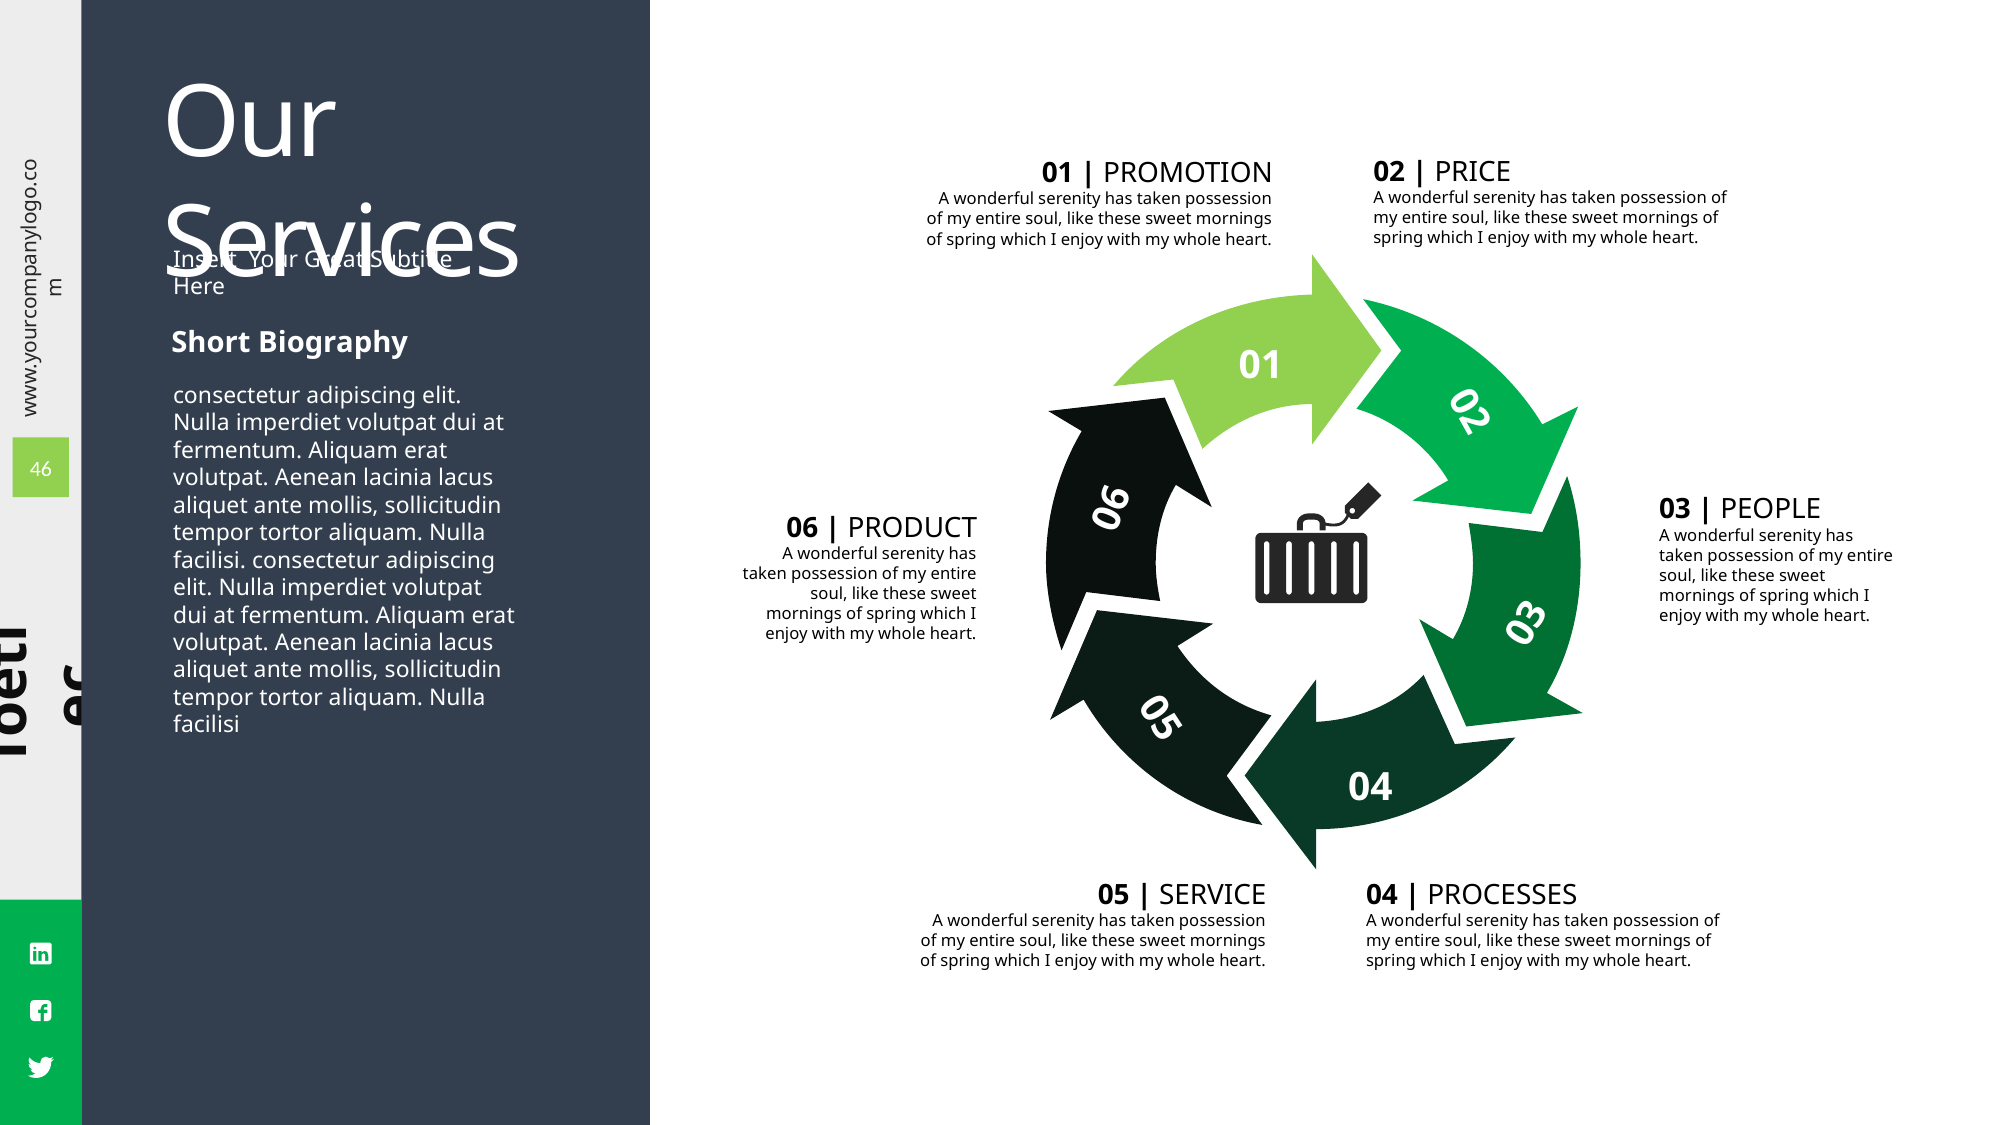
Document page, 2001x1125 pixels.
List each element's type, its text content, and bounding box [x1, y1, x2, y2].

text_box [1255, 482, 1382, 603]
text_box 04 | PROCESSES A wonderful serenity has taken possession of my entire soul, like these sweet mornings of spring which I enjoy with my whole heart. [1351, 869, 1737, 978]
text_box 03 | PEOPLE A wonderful serenity has taken possession of my entire soul, like these sweet mornings of spring which I enjoy with my whole heart. [1644, 483, 1912, 632]
text_box [80, 0, 651, 1125]
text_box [1419, 476, 1583, 727]
text_box 02 | PRICE A wonderful serenity has taken possession of my entire soul, like these sweet mornings of spring which I enjoy with my whole heart. [1358, 146, 1744, 255]
text_box Short Biography [156, 307, 441, 376]
text_box Our Services [147, 116, 677, 236]
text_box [1112, 254, 1382, 449]
text_box 06 | PRODUCT A wonderful serenity has taken possession of my entire soul, like these sweet mornings of spring which I enjoy with my whole heart. [725, 502, 992, 650]
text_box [1356, 299, 1579, 515]
text_box 01 | PROMOTION A wonderful serenity has taken possession of my entire soul, like these sweet mornings of spring which I enjoy with my whole heart. [905, 147, 1288, 256]
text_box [1050, 610, 1272, 826]
text_box 05 | SERVICE A wonderful serenity has taken possession of my entire soul, like these sweet mornings of spring which I enjoy with my whole heart. [899, 869, 1282, 978]
slide_number 46 [12, 437, 69, 498]
text_box Insert Your Great Subtitle Here [158, 237, 512, 307]
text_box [1244, 674, 1516, 870]
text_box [1045, 397, 1212, 651]
text_box consectetur adipiscing elit. Nulla imperdiet volutpat dui at fermentum. Aliquam erat volutpat. Aenean lacinia lacus aliquet ante mollis, sollicitudin tempor tortor aliquam. Nulla facilisi. consectetur adipiscing elit. Nulla imperdiet volutpat dui at fermentum. Aliquam erat volutpat. Aenean lacinia lacus aliquet ante mollis, sollicitudin tempor tortor aliquam. Nulla facilisi [158, 373, 537, 745]
